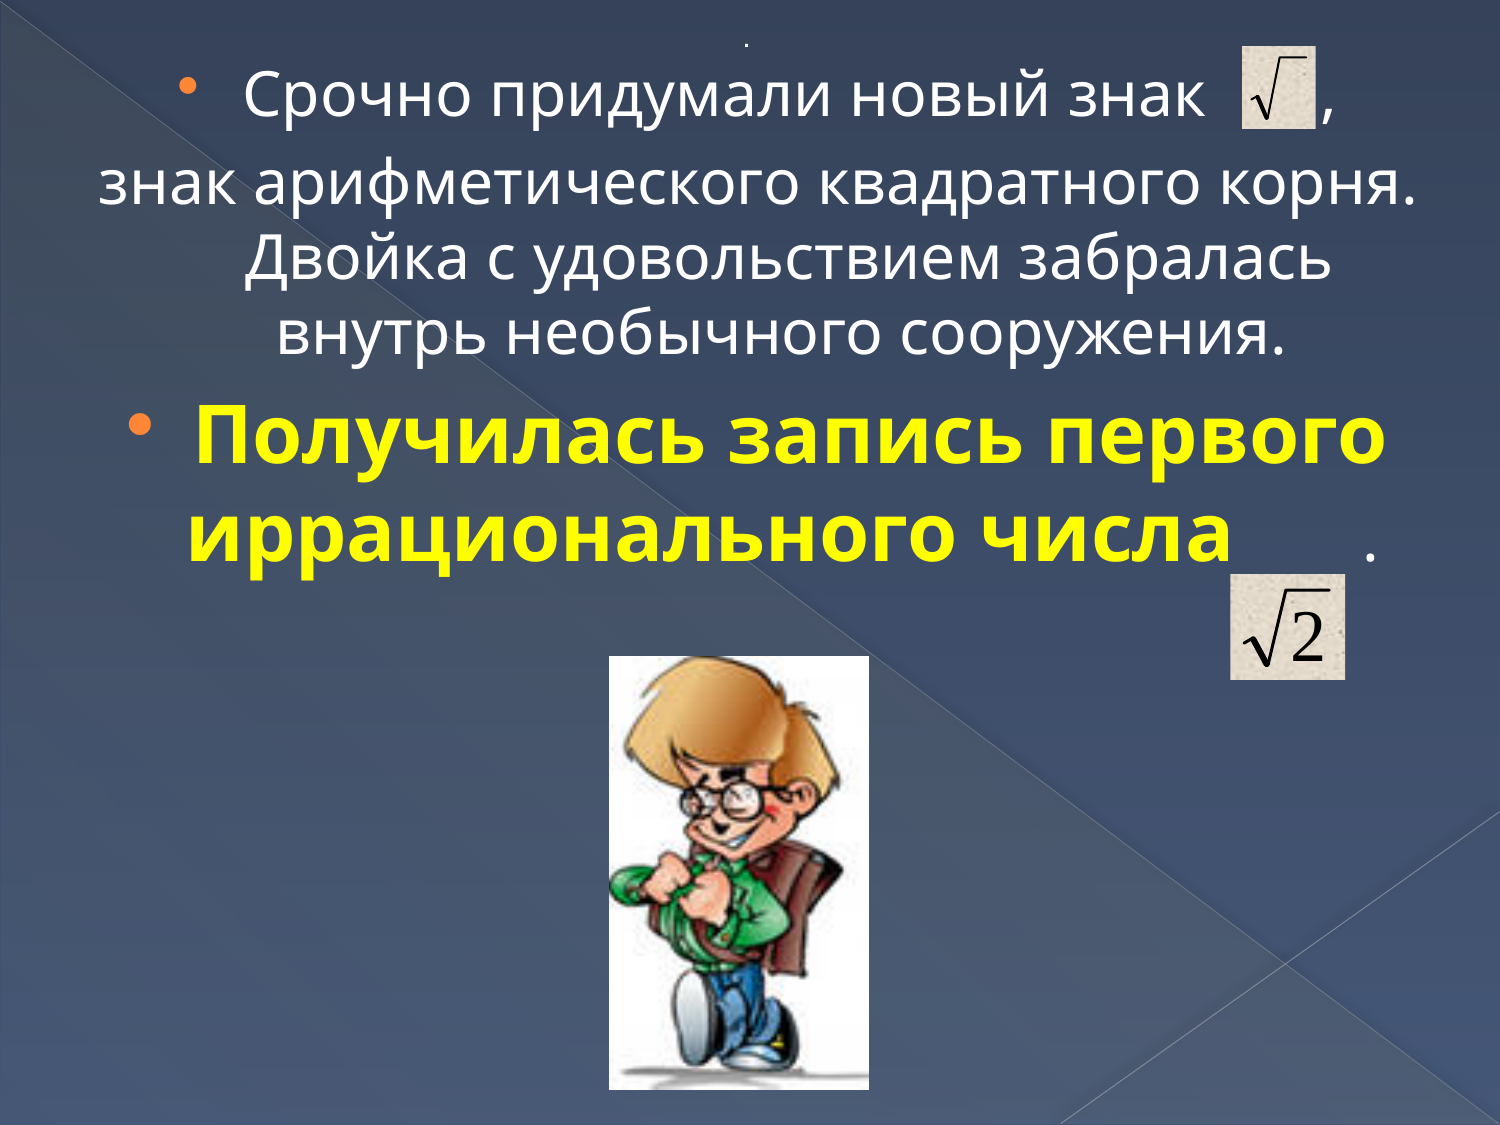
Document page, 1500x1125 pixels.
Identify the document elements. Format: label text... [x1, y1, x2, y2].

list Срочно придумали новый знак , знак арифметического квадратного корня. Двойка с удовольствием забралась внутрь необычного сооружения. Получилась запись первого иррационального числа . [70, 46, 1437, 821]
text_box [1241, 46, 1316, 130]
text_box . [727, 11, 773, 62]
picture [609, 655, 869, 1091]
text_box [1230, 573, 1346, 680]
